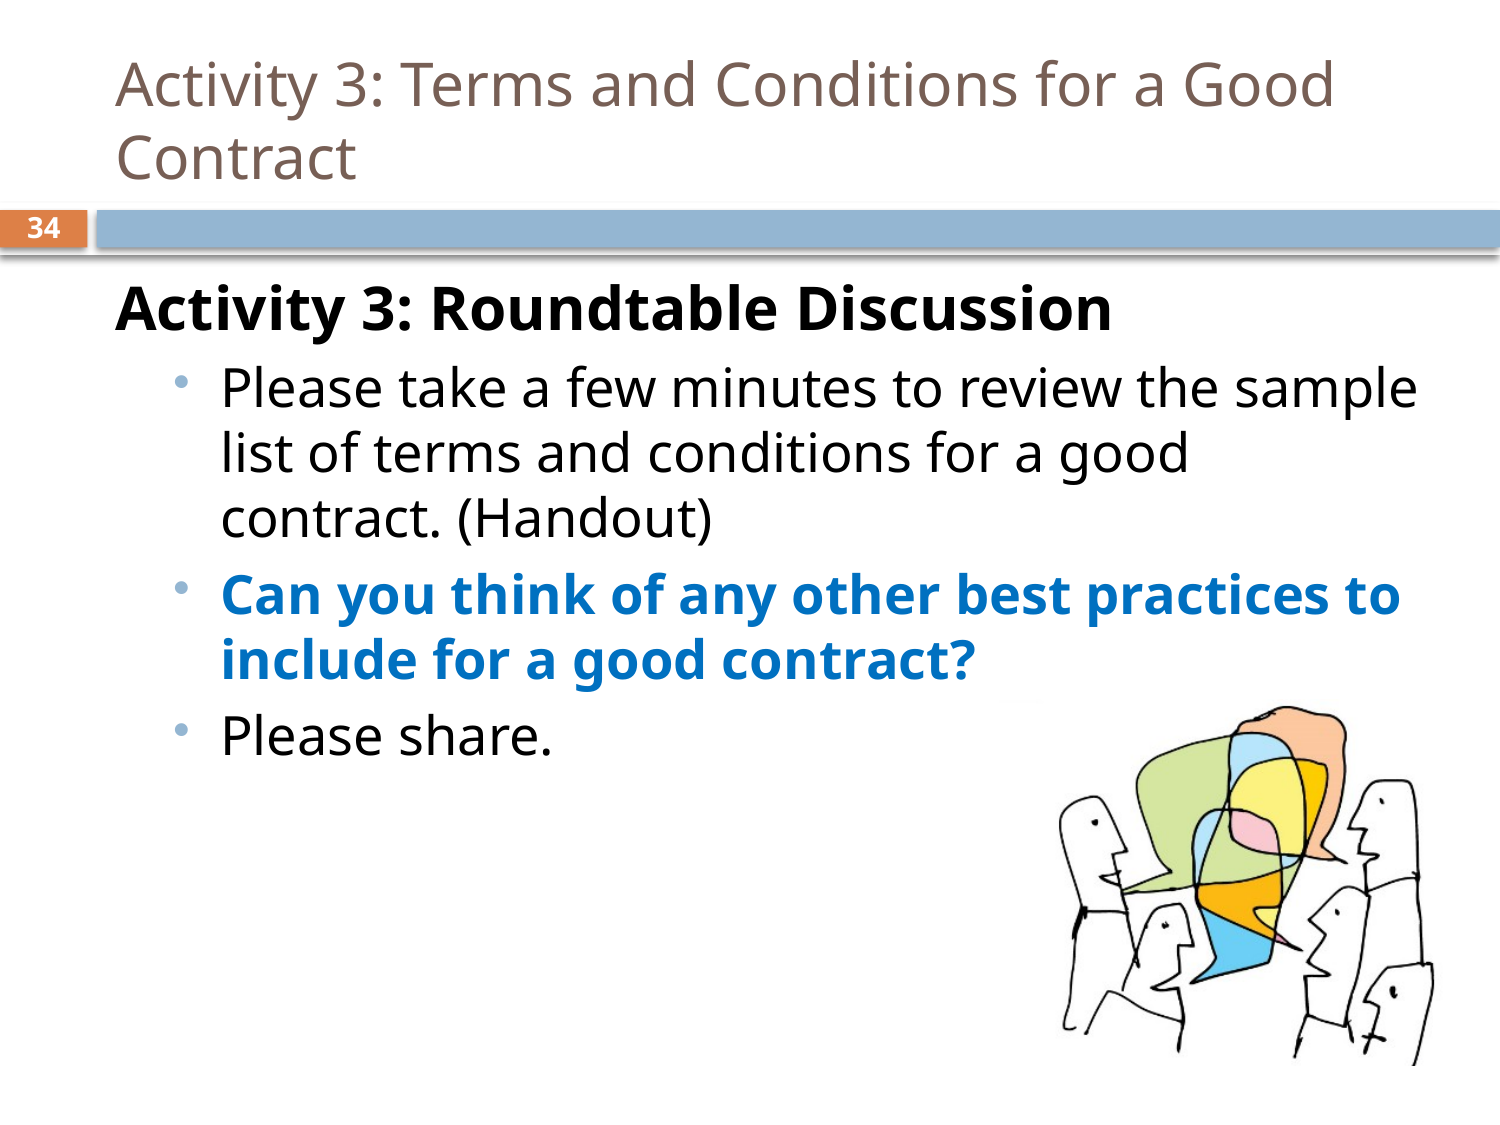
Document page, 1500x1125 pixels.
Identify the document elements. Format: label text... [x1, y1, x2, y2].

list Activity 3: Roundtable Discussion Please take a few minutes to review the sample list of terms and conditions for a good contract. (Handout) Can you think of any other best practices to include for a good contract? Please share. [100, 262, 1438, 1000]
slide_number 34 [0, 208, 88, 249]
picture [999, 699, 1466, 1066]
title Activity 3: Terms and Conditions for a Good Contract [100, 37, 1438, 200]
